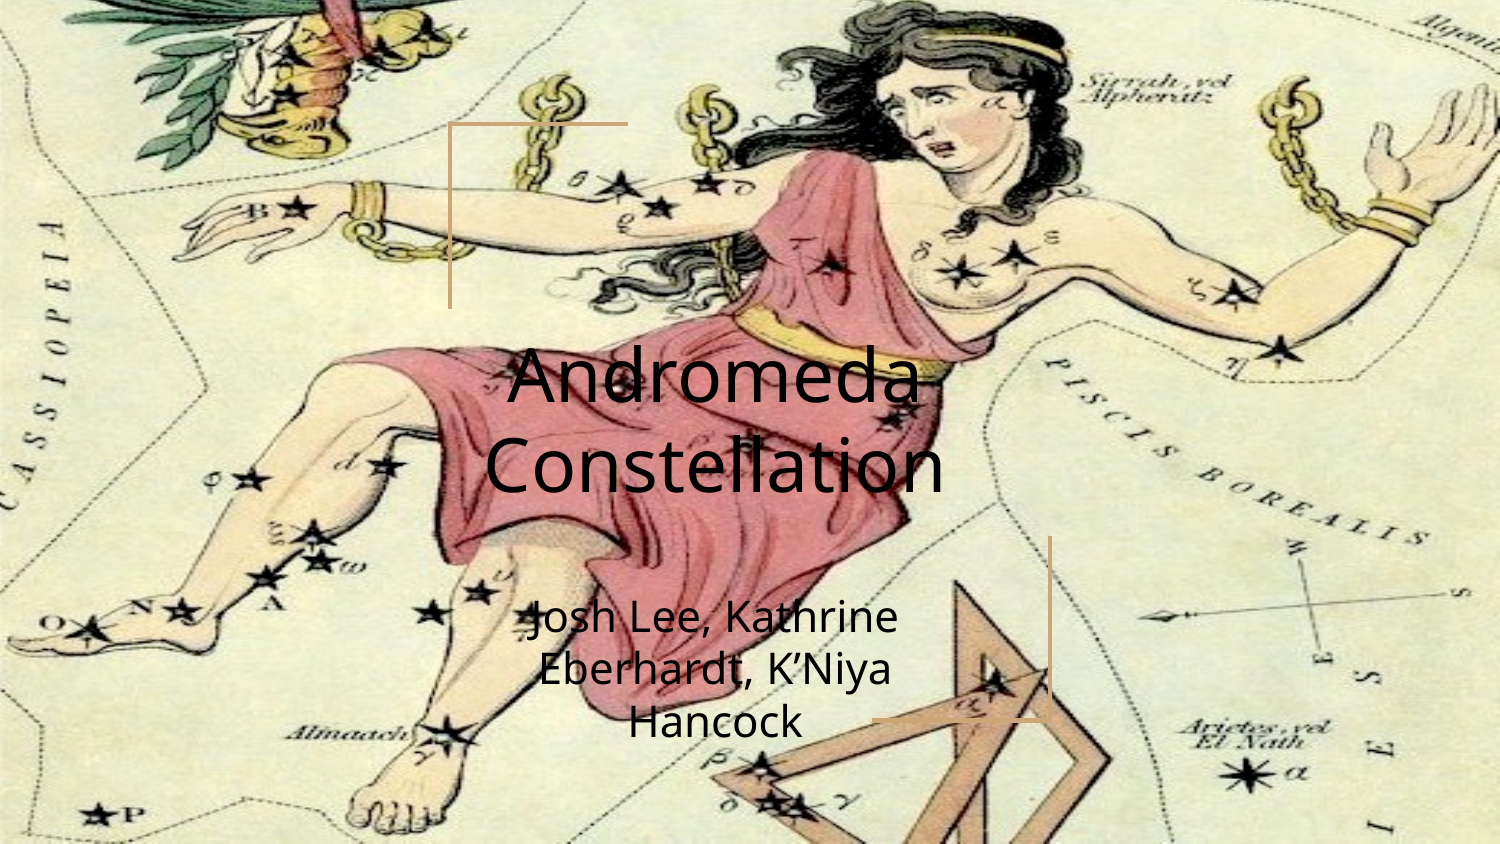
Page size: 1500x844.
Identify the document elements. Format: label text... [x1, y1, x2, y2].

title Andromeda Constellation [464, 321, 966, 523]
picture [0, 0, 1500, 844]
subtitle Josh Lee, Kathrine Eberhardt, K’Niya Hancock [464, 573, 966, 689]
